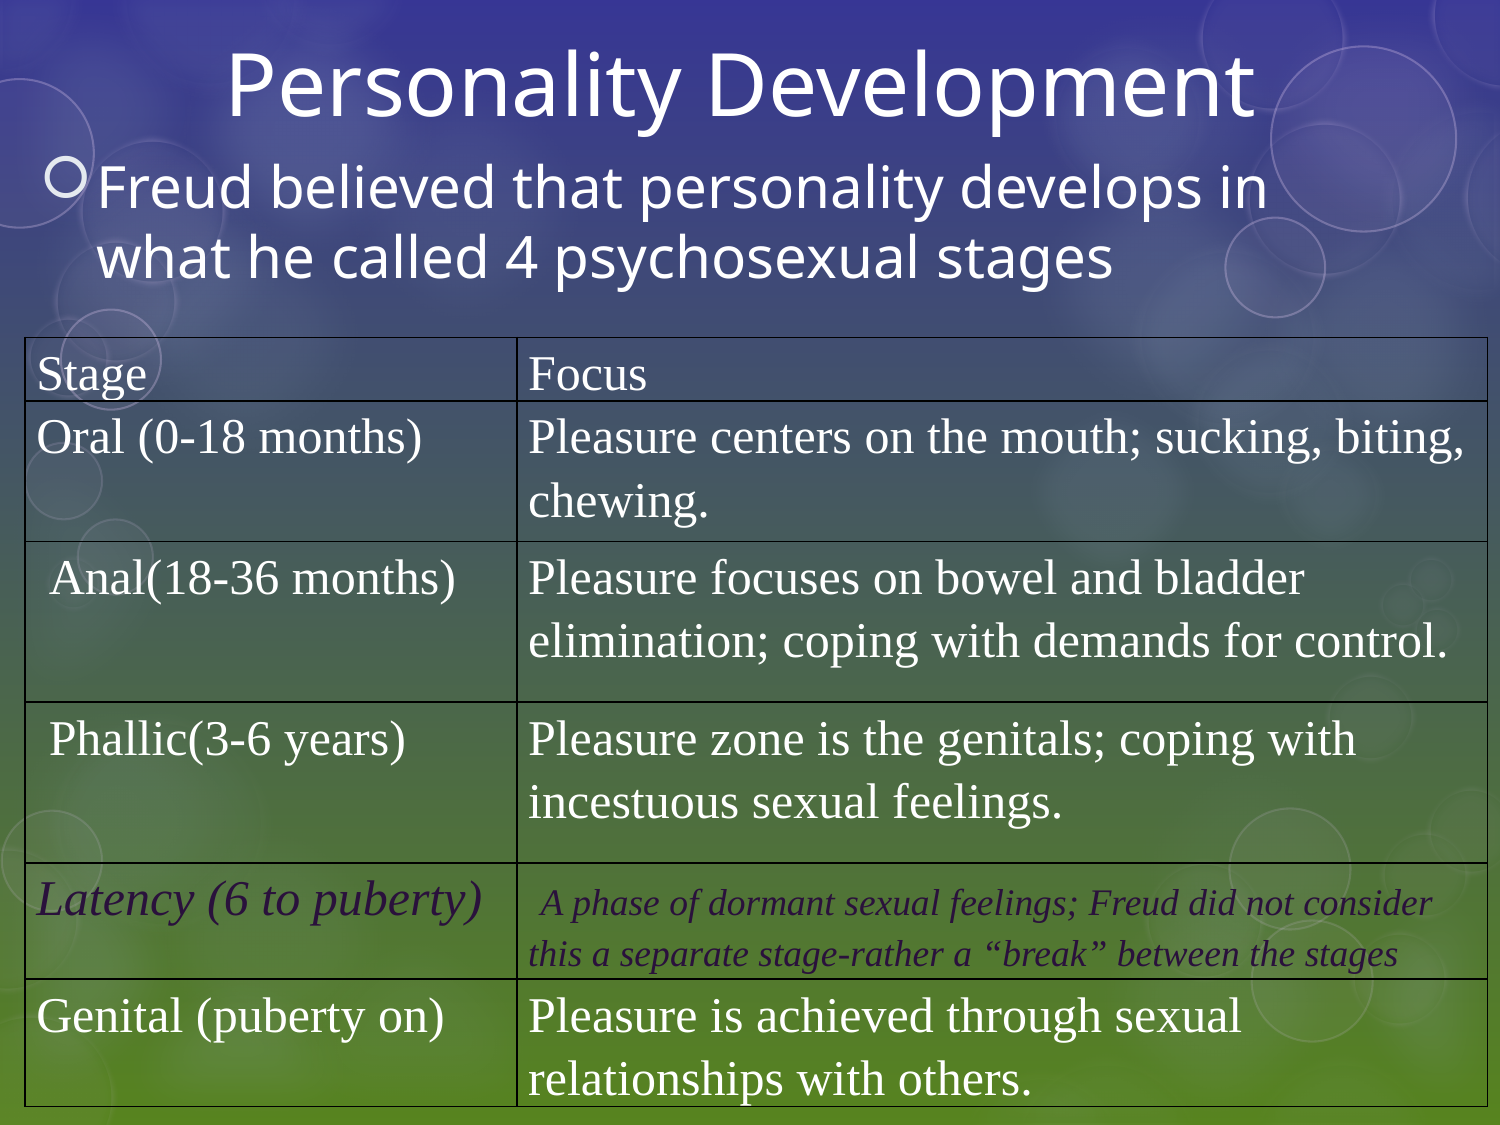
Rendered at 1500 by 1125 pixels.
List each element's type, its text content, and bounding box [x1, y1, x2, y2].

table_cell Genital (puberty on) [26, 980, 516, 1106]
table_cell Oral (0-18 months) [26, 402, 516, 541]
table_cell Pleasure centers on the mouth; sucking, biting, chewing. [518, 402, 1487, 541]
table_cell Pleasure focuses on bowel and bladder elimination; coping with demands for control. [518, 542, 1487, 701]
table_cell Latency (6 to puberty) [26, 864, 516, 978]
title Personality Development [1325, 5, 1336, 157]
table_header Focus [518, 338, 1487, 400]
table_cell Phallic(3-6 years) [26, 703, 516, 862]
table_cell Pleasure zone is the genitals; coping with incestuous sexual feelings. [518, 703, 1487, 862]
table_cell Pleasure is achieved through sexual relationships with others. [518, 980, 1487, 1106]
list Freud believed that personality develops in what he called 4 psychosexual stages [24, 0, 1325, 337]
table_cell A phase of dormant sexual feelings; Freud did not consider this a separate stage-rather a “break” between the stages [518, 864, 1487, 978]
table_cell Anal(18-36 months) [26, 542, 516, 701]
table_header Stage [26, 338, 516, 400]
